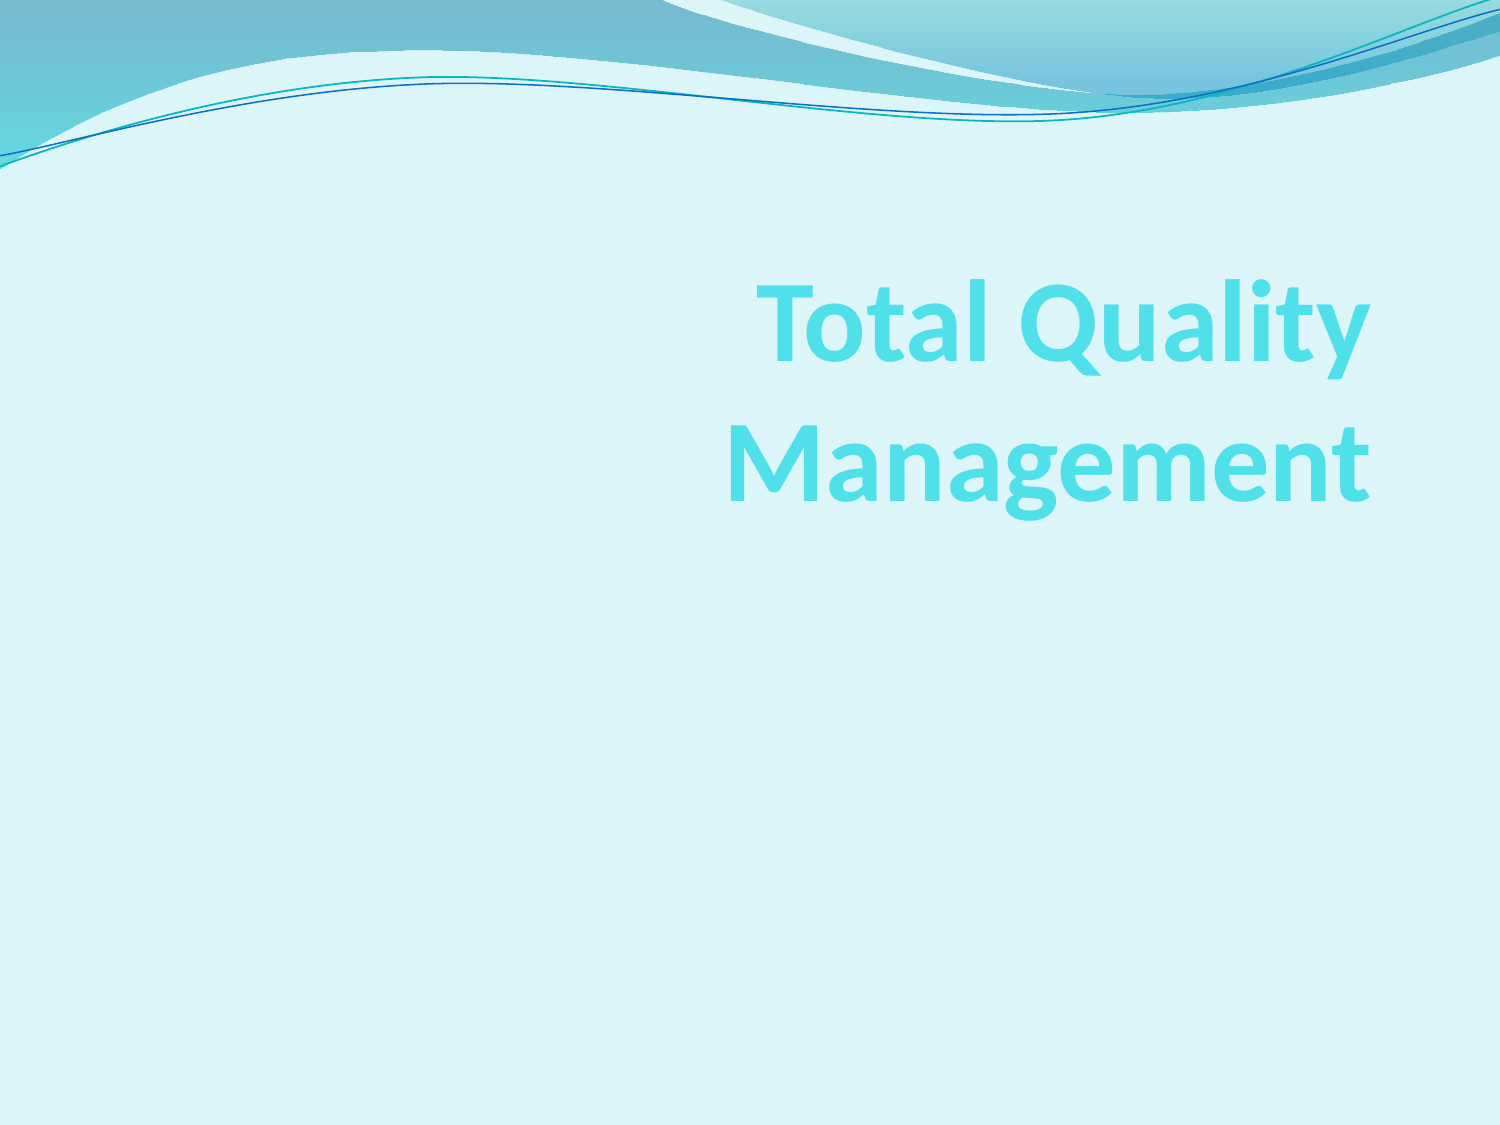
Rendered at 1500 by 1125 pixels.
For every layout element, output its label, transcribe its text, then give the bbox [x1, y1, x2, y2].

title Total Quality Management [87, 224, 1376, 526]
